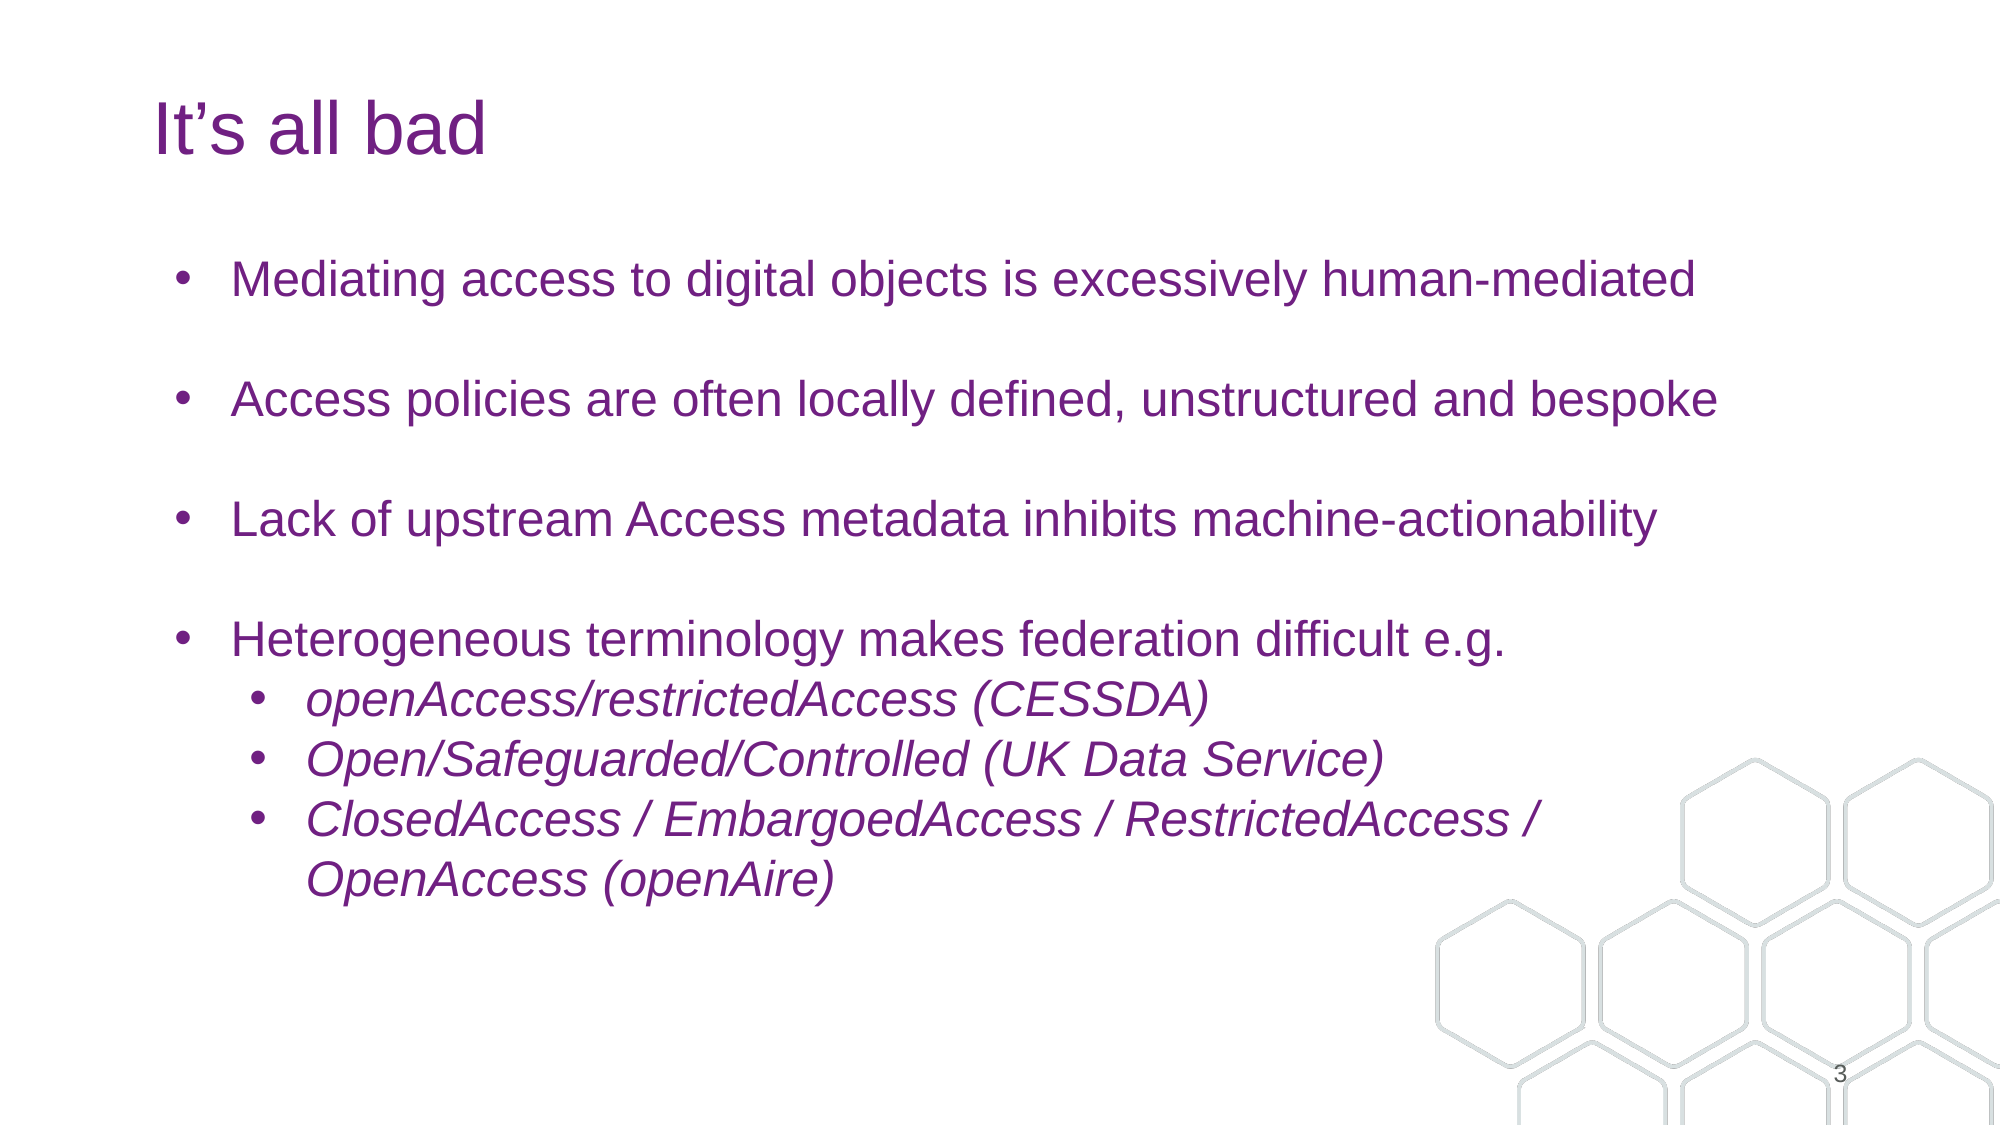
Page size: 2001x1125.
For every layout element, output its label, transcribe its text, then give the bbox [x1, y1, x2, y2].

text_box Mediating access to digital objects is excessively human-mediated Access policies are often locally defined, unstructured and bespoke Lack of upstream Access metadata inhibits machine-actionability Heterogeneous terminology makes federation difficult e.g. openAccess/restrictedAccess (CESSDA) Open/Safeguarded/Controlled (UK Data Service) ClosedAccess / EmbargoedAccess / RestrictedAccess / OpenAccess (openAire) [159, 239, 1809, 1114]
slide_number 3 [1809, 1042, 1863, 1103]
title It’s all bad [137, 85, 1775, 176]
picture [1320, 445, 2000, 1125]
